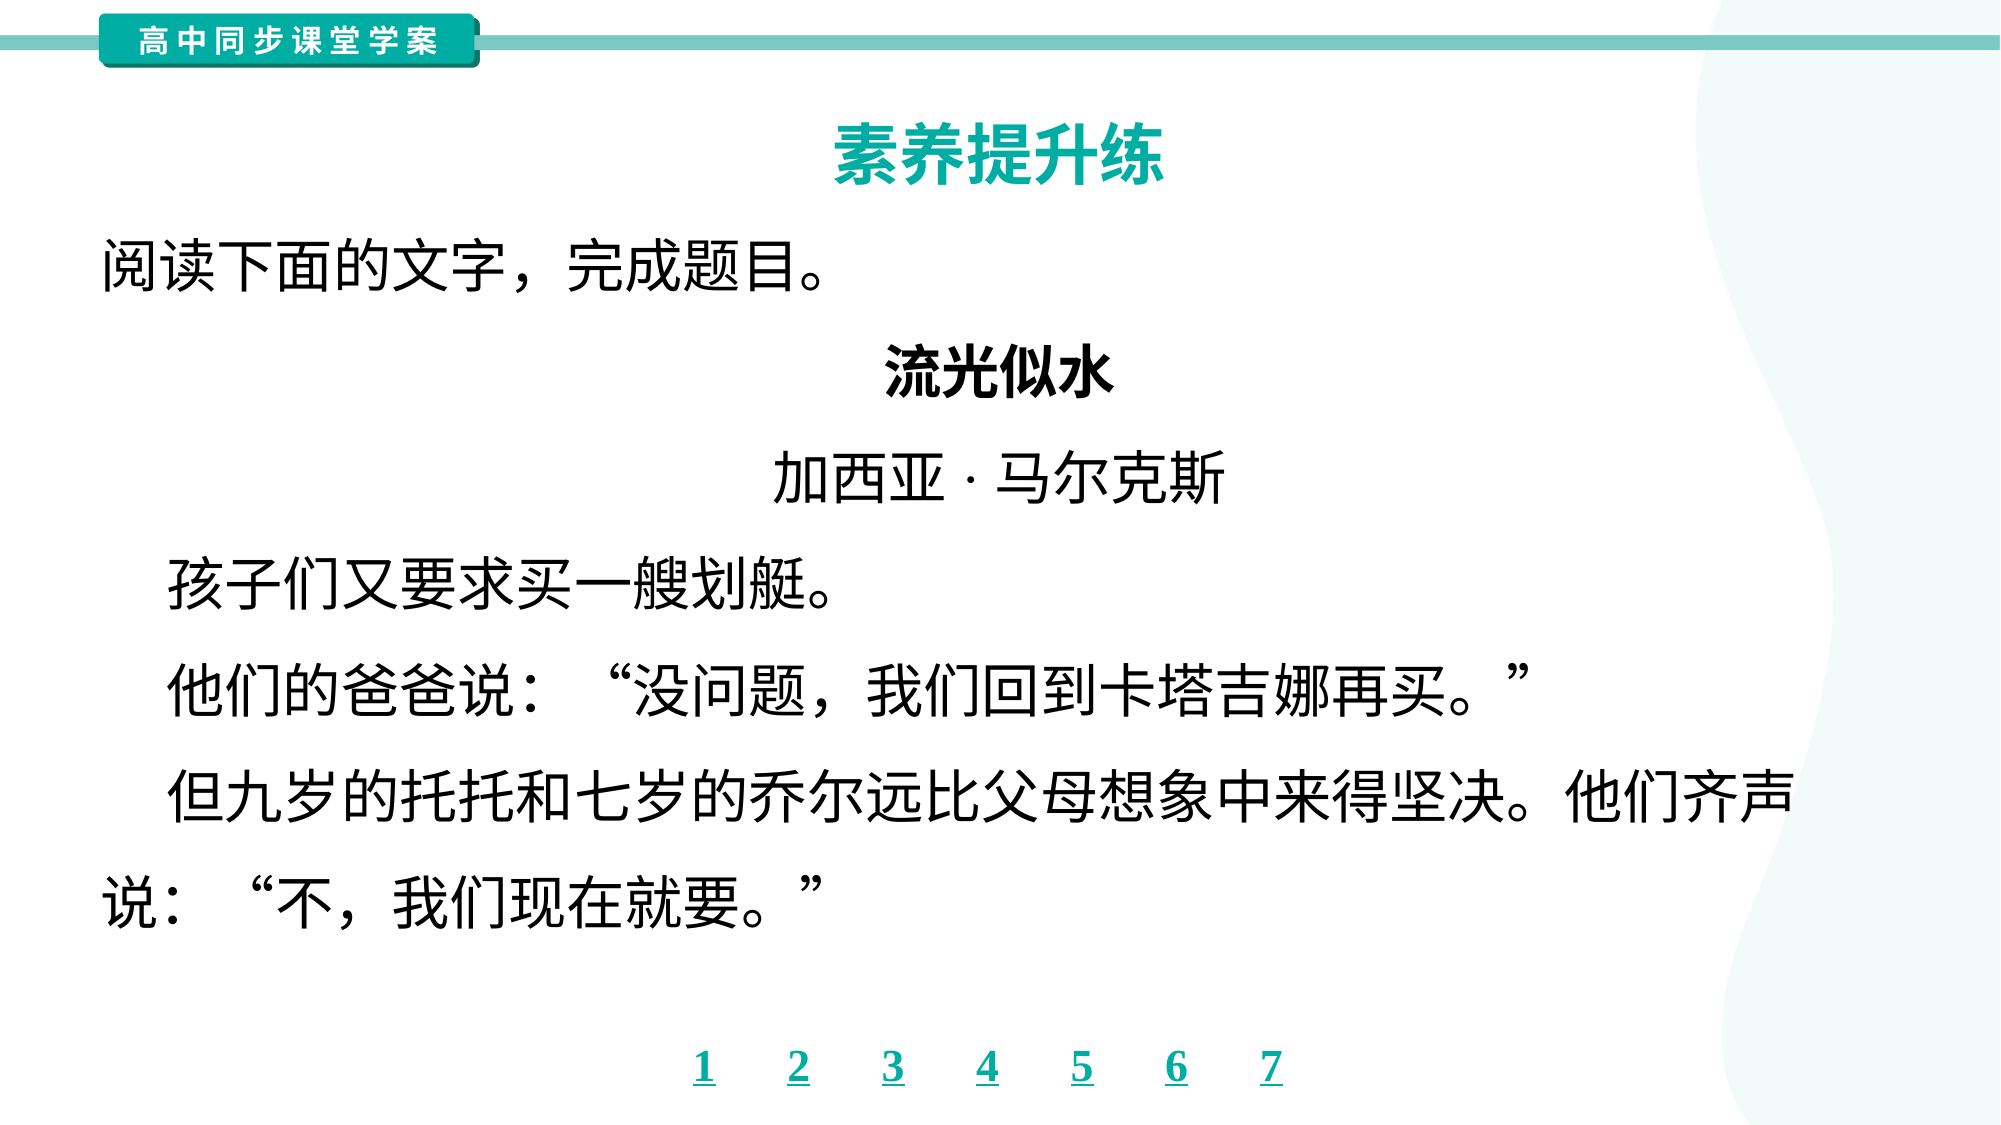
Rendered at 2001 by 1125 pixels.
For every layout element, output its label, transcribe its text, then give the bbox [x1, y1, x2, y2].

text_box 阅读下面的文字，完成题目。 流光似水 加西亚·马尔克斯 孩子们又要求买一艘划艇。 他们的爸爸说：“没问题，我们回到卡塔吉娜再买。” 但九岁的托托和七岁的乔尔远比父母想象中来得坚决。他们齐声 说：“不，我们现在就要。” [100, 192, 1899, 937]
picture [0, 0, 2000, 1125]
text_box 素养提升练 [100, 76, 1899, 192]
